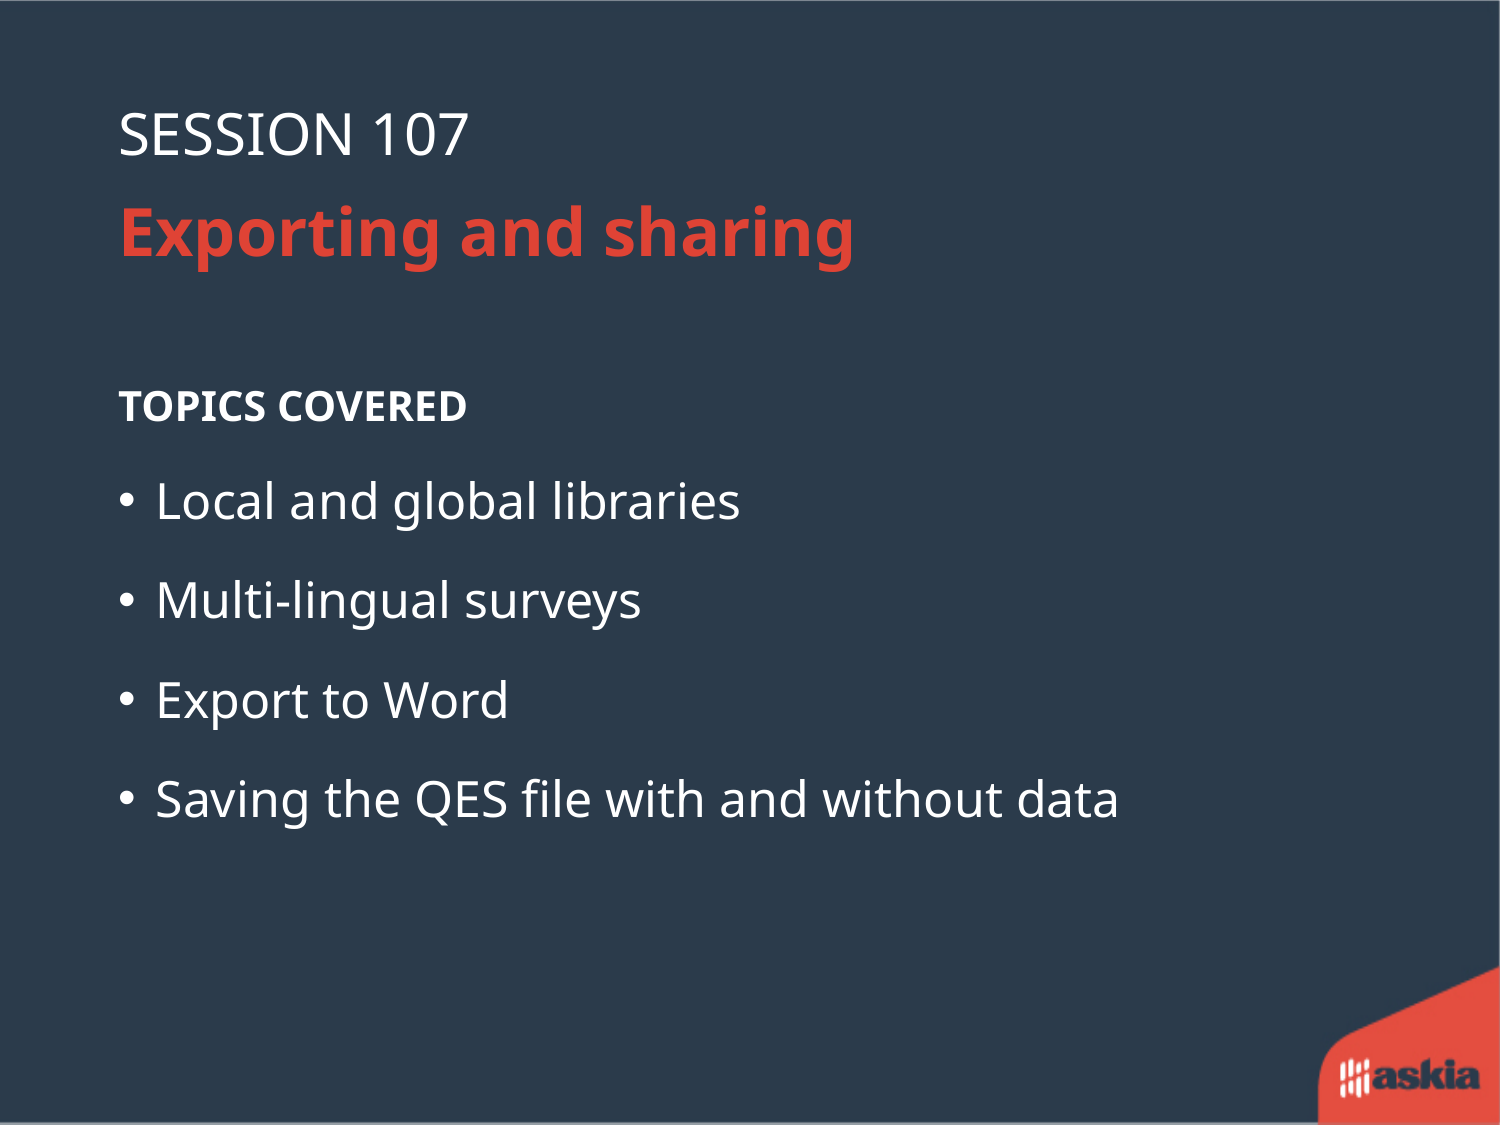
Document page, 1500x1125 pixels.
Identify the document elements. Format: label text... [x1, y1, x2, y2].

list TOPICS COVERED Local and global libraries Multi-lingual surveys Export to Word Saving the QES file with and without data [103, 367, 1397, 1014]
picture [0, 0, 1500, 1125]
title Session 107 [103, 88, 1397, 174]
list Exporting and sharing [103, 174, 1397, 322]
